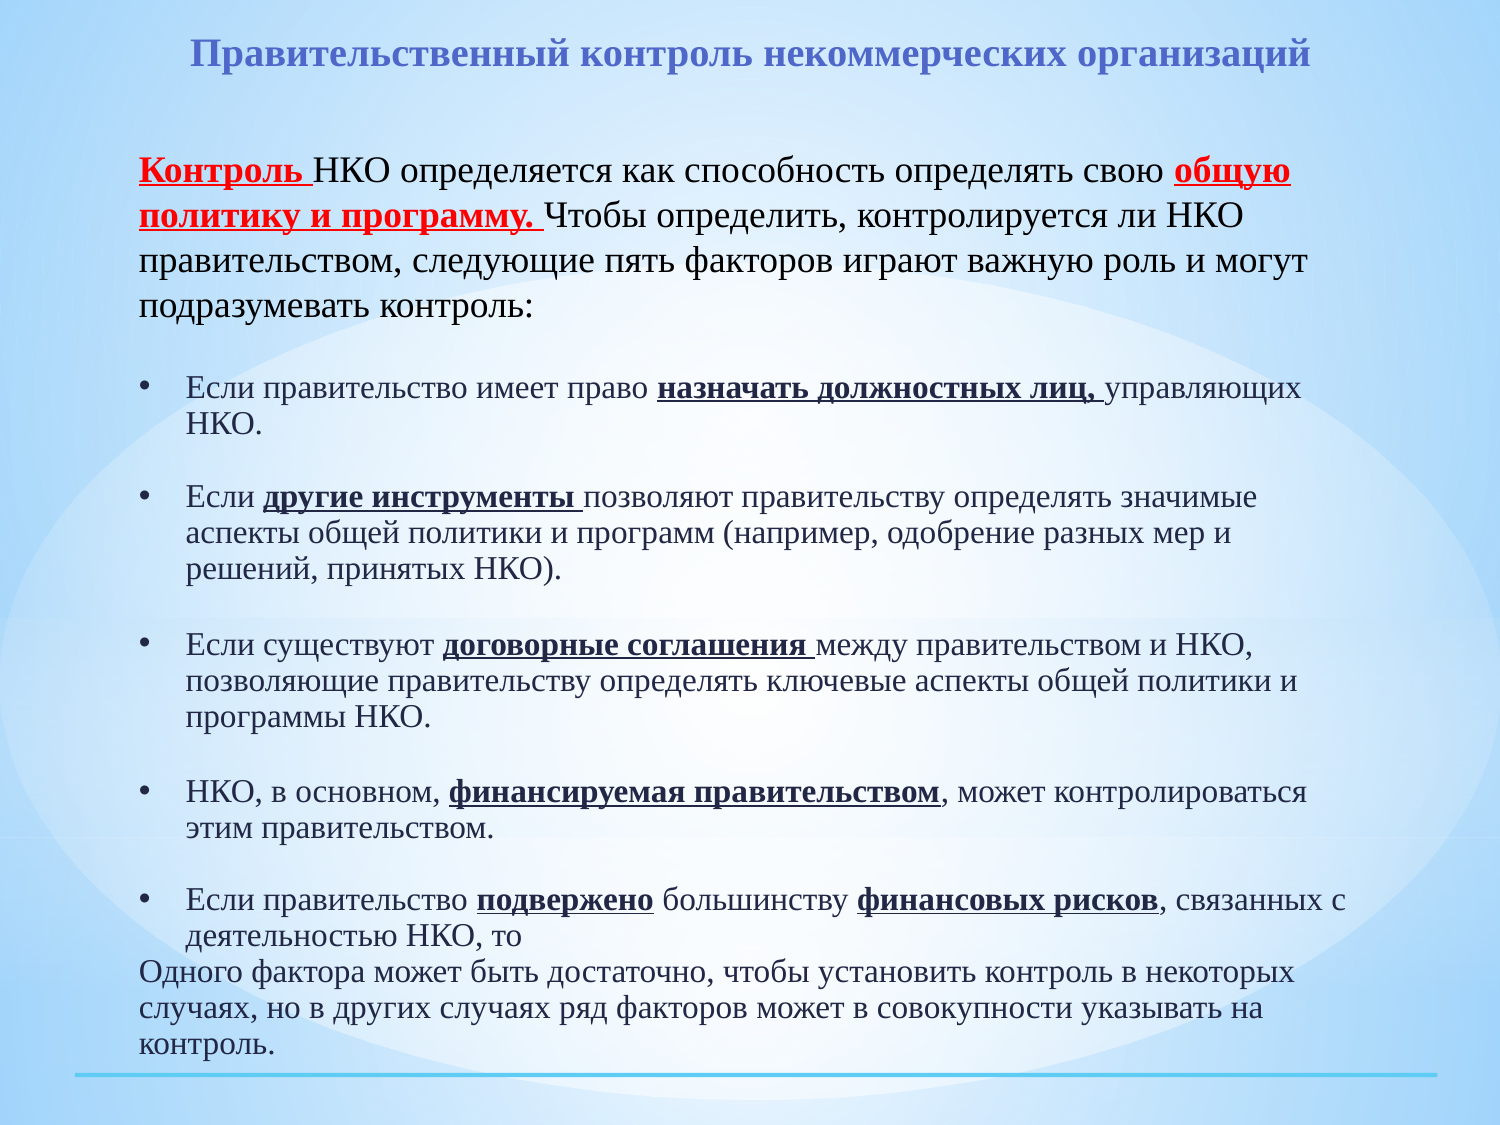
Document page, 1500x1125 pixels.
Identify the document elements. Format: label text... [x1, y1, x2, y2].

text_box Правительственный контроль некоммерческих организаций [73, 19, 1424, 114]
text_box Контроль НКО определяется как способность определять свою общую политику и программу. Чтобы определить, контролируется ли НКО правительством, следующие пять факторов играют важную роль и могут подразумевать контроль: Если правительство имеет право назначать должностных лиц, управляющих НКО. Если другие инструменты позволяют правительству определять значимые аспекты общей политики и программ (например, одобрение разных мер и решений, принятых НКО). Если существуют договорные соглашения между правительством и НКО, позволяющие правительству определять ключевые аспекты общей политики и программы НКО. НКО, в основном, финансируемая правительством, может контролироваться этим правительством. Если правительство подвержено большинству финансовых рисков, связанных с деятельностью НКО, то Одного фактора может быть достаточно, чтобы установить контроль в некоторых случаях, но в других случаях ряд факторов может в совокупности указывать на контроль. [123, 137, 1365, 1125]
